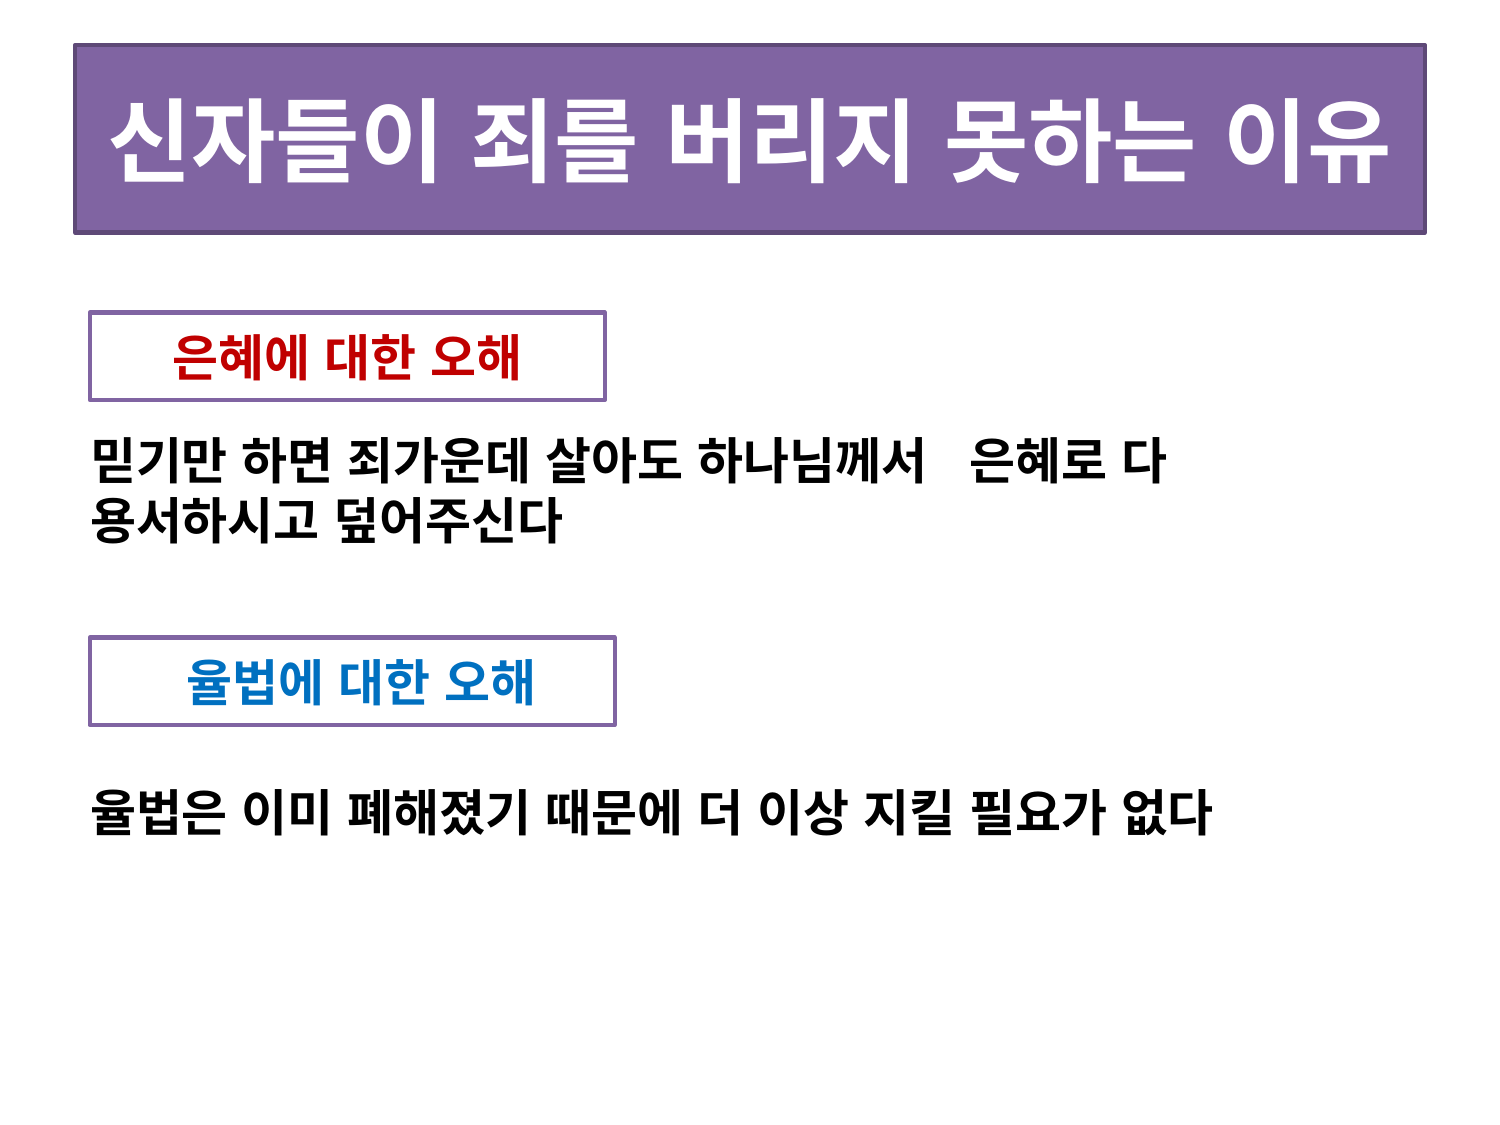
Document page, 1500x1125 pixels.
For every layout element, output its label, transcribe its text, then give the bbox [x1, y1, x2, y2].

list 믿기만 하면 죄가운데 살아도 하나님께서 은혜로 다 용서하시고 덮어주신다 율법은 이미 폐해졌기 때문에 더 이상 지킬 필요가 없다 [75, 262, 1425, 1005]
text_box 은혜에 대한 오해 [88, 310, 607, 402]
title 신자들이 죄를 버리지 못하는 이유 [73, 43, 1427, 235]
text_box 율법에 대한 오해 [88, 635, 617, 727]
